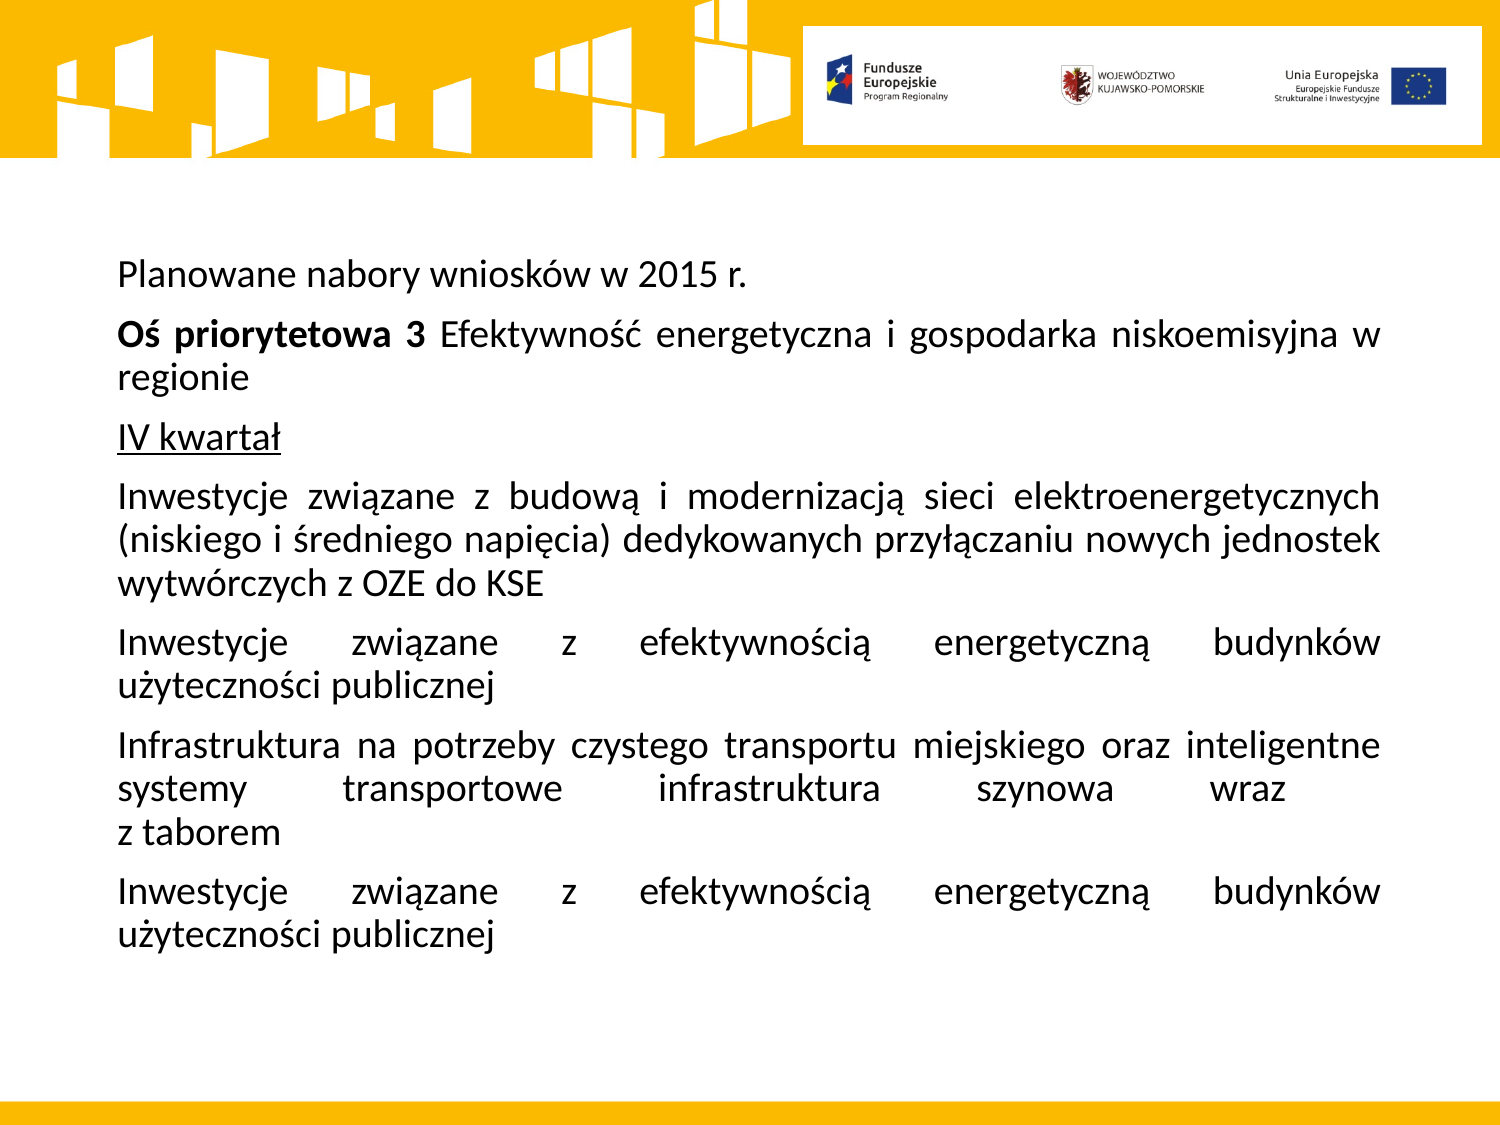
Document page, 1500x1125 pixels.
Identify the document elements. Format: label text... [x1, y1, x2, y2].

picture [0, 0, 1500, 1125]
list Planowane nabory wniosków w 2015 r. Oś priorytetowa 3 Efektywność energetyczna i gospodarka niskoemisyjna w regionie IV kwartał Inwestycje związane z budową i modernizacją sieci elektroenergetycznych (niskiego i średniego napięcia) dedykowanych przyłączaniu nowych jednostek wytwórczych z OZE do KSE Inwestycje związane z efektywnością energetyczną budynków użyteczności publicznej Infrastruktura na potrzeby czystego transportu miejskiego oraz inteligentne systemy transportowe infrastruktura szynowa wraz z taborem Inwestycje związane z efektywnością energetyczną budynków użyteczności publicznej [102, 185, 1397, 999]
